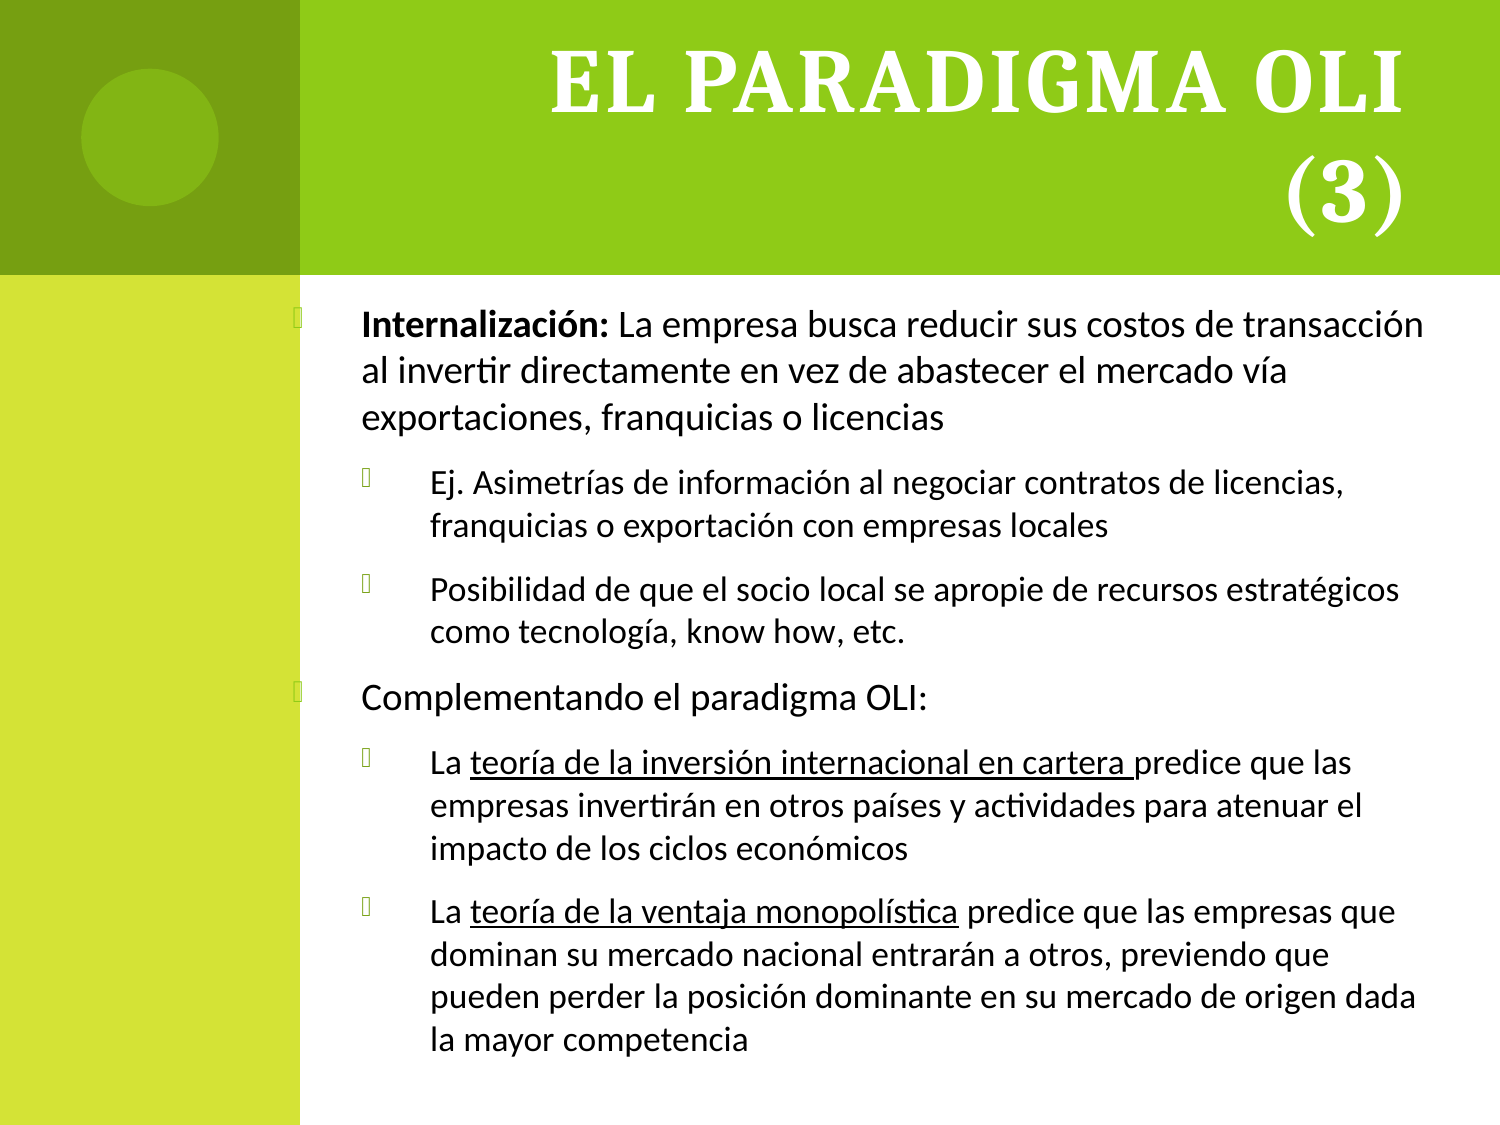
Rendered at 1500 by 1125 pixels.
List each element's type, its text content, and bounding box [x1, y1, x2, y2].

title El paradigma OLI (3) [399, 37, 1425, 225]
list Internalización: La empresa busca reducir sus costos de transacción al invertir directamente en vez de abastecer el mercado vía exportaciones, franquicias o licencias Ej. Asimetrías de información al negociar contratos de licencias, franquicias o exportación con empresas locales Posibilidad de que el socio local se apropie de recursos estratégicos como tecnología, know how, etc. Complementando el paradigma OLI: La teoría de la inversión internacional en cartera predice que las empresas invertirán en otros países y actividades para atenuar el impacto de los ciclos económicos La teoría de la ventaja monopolística predice que las empresas que dominan su mercado nacional entrarán a otros, previendo que pueden perder la posición dominante en su mercado de origen dada la mayor competencia [277, 290, 1459, 1071]
